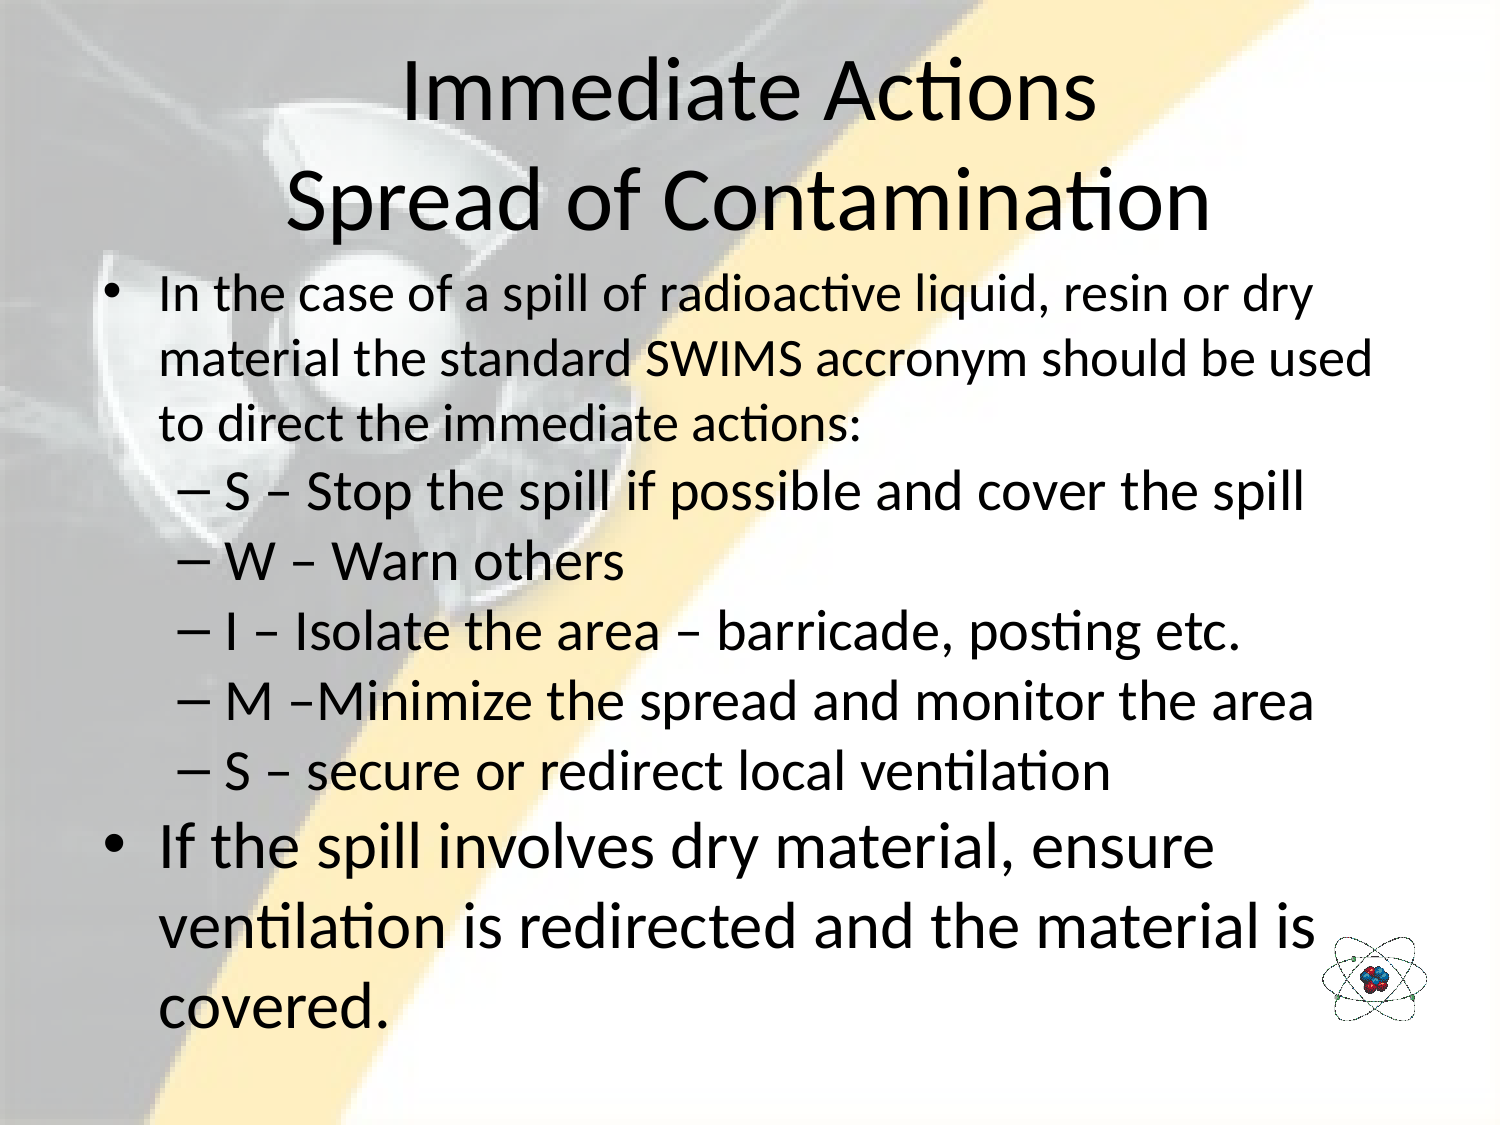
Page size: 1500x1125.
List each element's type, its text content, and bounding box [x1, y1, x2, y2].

list In the case of a spill of radioactive liquid, resin or dry material the standard SWIMS accronym should be used to direct the immediate actions: S – Stop the spill if possible and cover the spill W – Warn others I – Isolate the area – barricade, posting etc. M –Minimize the spread and monitor the area S – secure or redirect local ventilation If the spill involves dry material, ensure ventilation is redirected and the material is covered. [87, 249, 1413, 1013]
title Immediate Actions Spread of Contamination [75, 45, 1425, 233]
picture [1322, 937, 1427, 1021]
